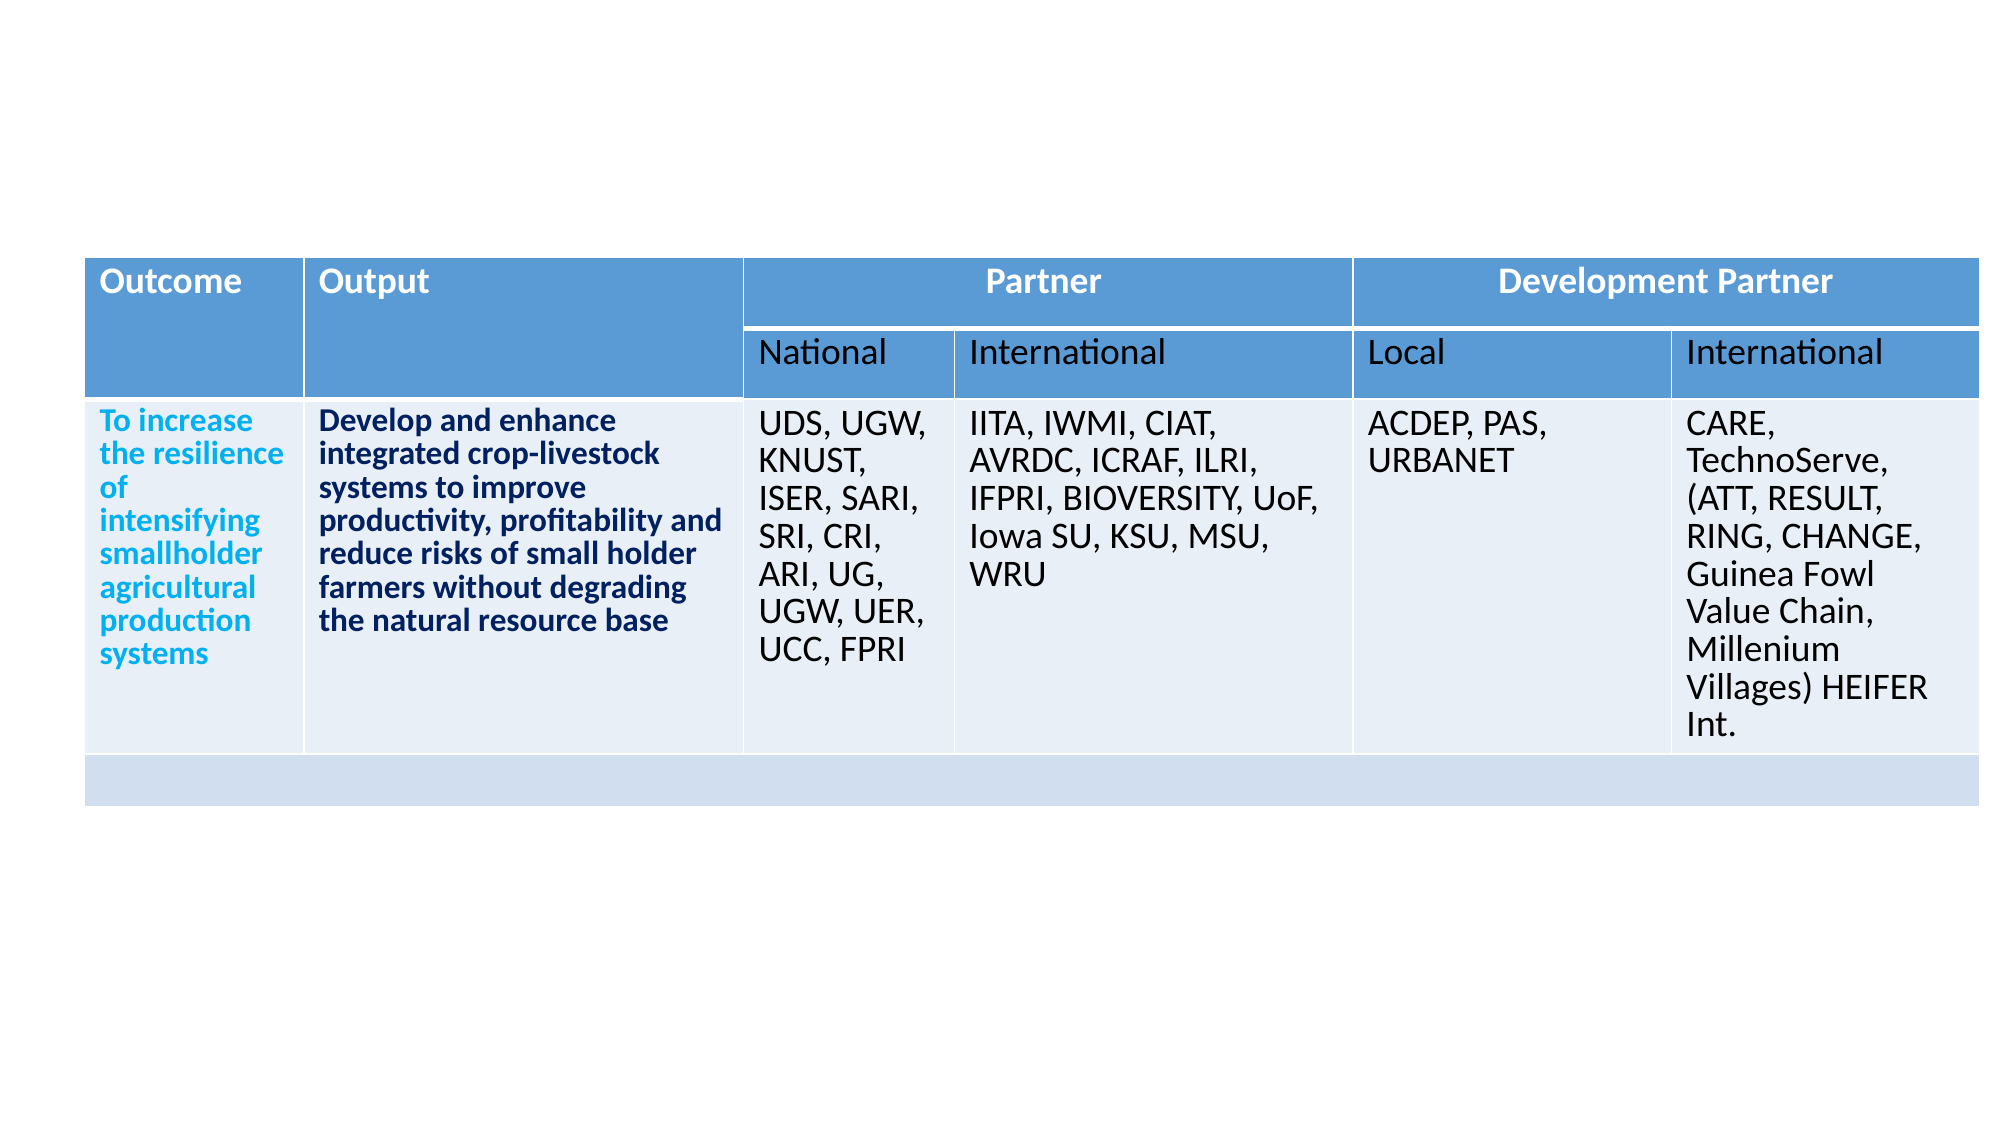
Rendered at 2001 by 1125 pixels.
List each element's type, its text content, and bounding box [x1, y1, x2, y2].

table_cell CARE, TechnoServe, (ATT, RESULT, RING, CHANGE, Guinea Fowl Value Chain, Millenium Villages) HEIFER Int. [1672, 400, 1979, 753]
table_cell To increase the resilience of intensifying smallholder agricultural production systems [85, 402, 303, 753]
table_cell International [1672, 331, 1979, 398]
table_cell [85, 755, 1979, 806]
table_cell ACDEP, PAS, URBANET [1354, 400, 1671, 753]
table_header Partner [744, 258, 1352, 326]
table_cell National [744, 331, 954, 398]
table_cell Develop and enhance integrated crop-livestock systems to improve productivity, profitability and reduce risks of small holder farmers without degrading the natural resource base [305, 402, 743, 753]
table_header Development Partner [1354, 258, 1979, 326]
table_cell Local [1354, 331, 1671, 398]
table_header Output [305, 258, 743, 397]
table_header Outcome [85, 258, 303, 397]
table_cell International [955, 331, 1352, 398]
table_cell UDS, UGW, KNUST, ISER, SARI, SRI, CRI, ARI, UG, UGW, UER, UCC, FPRI [744, 400, 954, 753]
table_cell IITA, IWMI, CIAT, AVRDC, ICRAF, ILRI, IFPRI, BIOVERSITY, UoF, Iowa SU, KSU, MSU, WRU [955, 400, 1352, 753]
